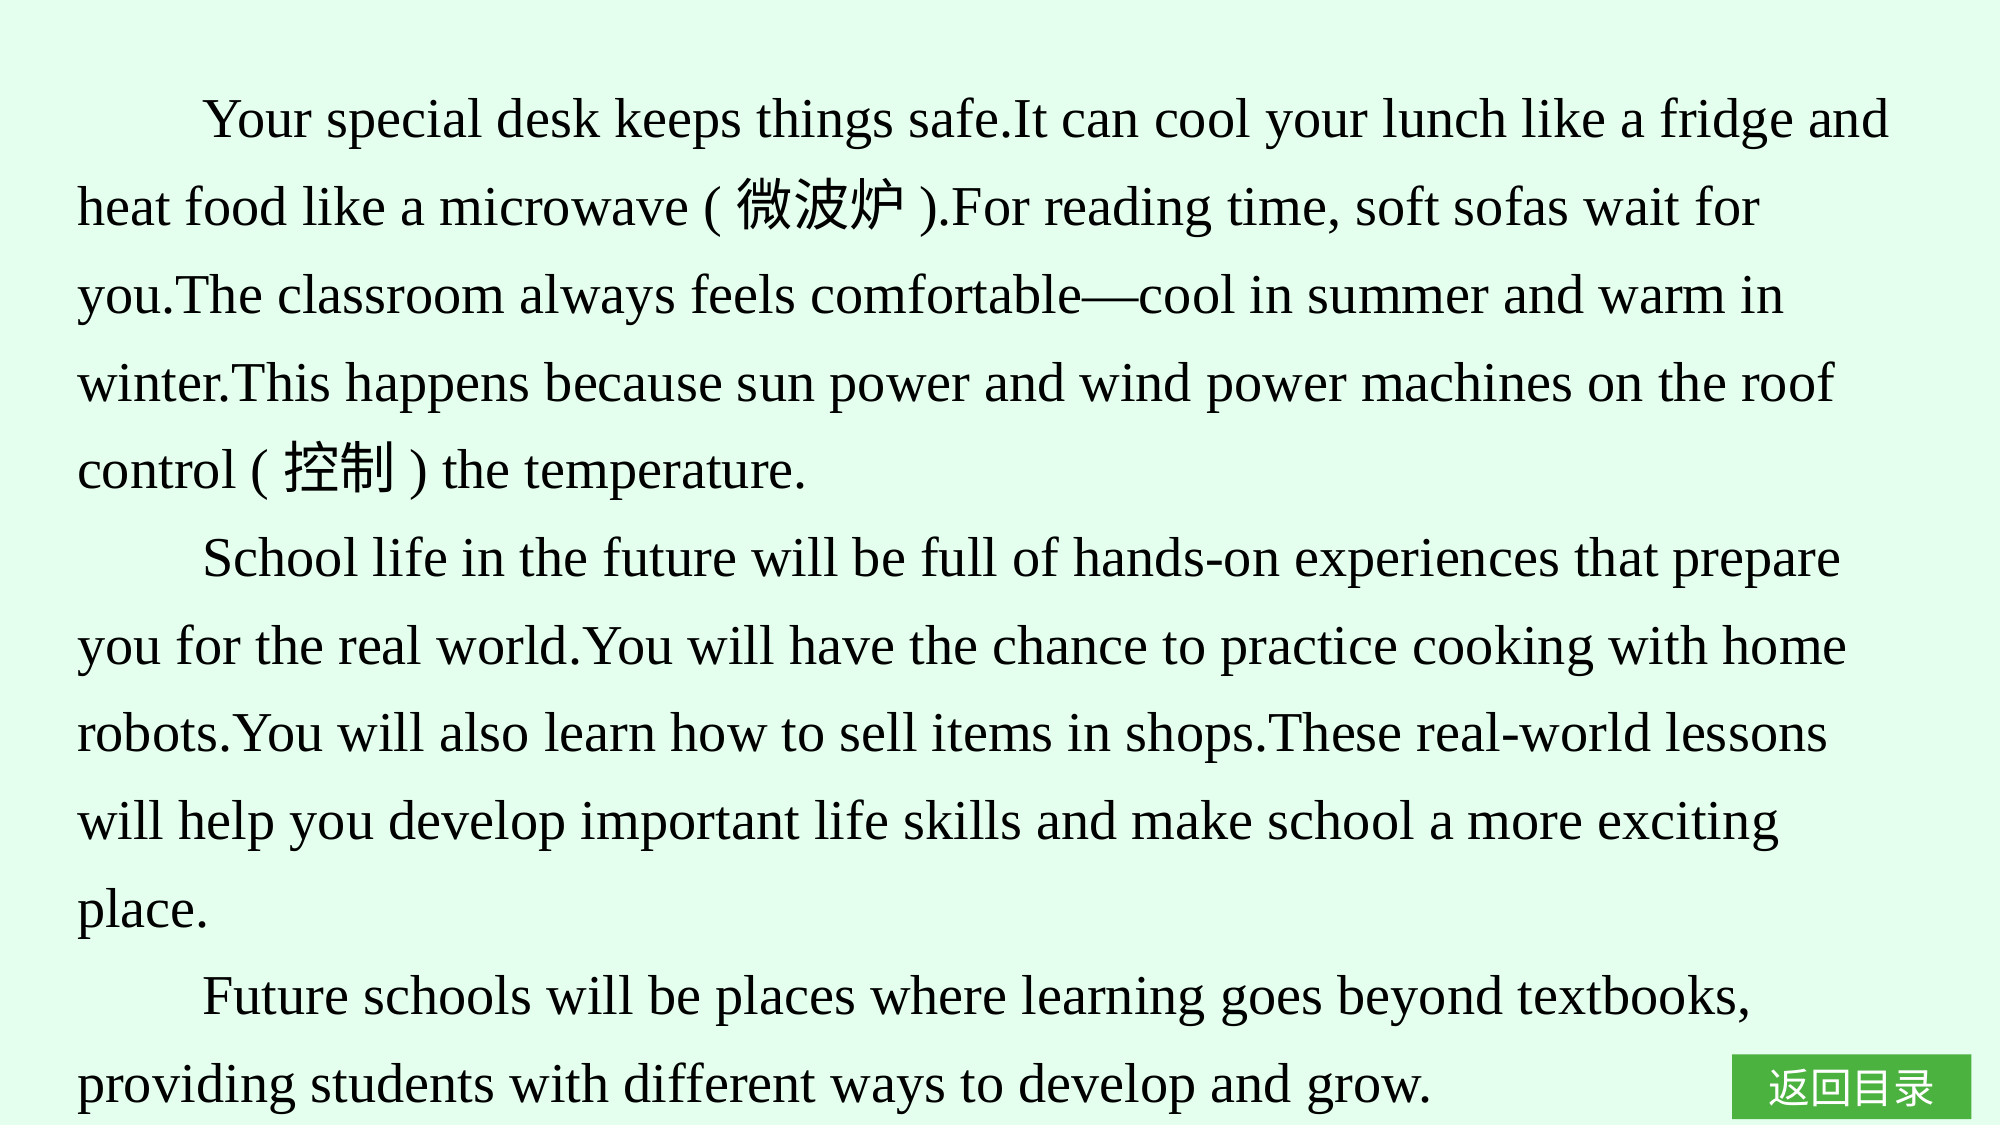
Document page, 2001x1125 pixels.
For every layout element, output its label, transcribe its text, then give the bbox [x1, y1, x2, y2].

text_box Your special desk keeps things safe.It can cool your lunch like a fridge and heat food like a microwave (微波炉).For reading time, soft sofas wait for you.The classroom always feels comfortable—cool in summer and warm in winter.This happens because sun power and wind power machines on the roof control (控制) the temperature. School life in the future will be full of hands-on experiences that prepare you for the real world.You will have the chance to practice cooking with home robots.You will also learn how to sell items in shops.These real-world lessons will help you develop important life skills and make school a more exciting place. Future schools will be places where learning goes beyond textbooks, providing students with different ways to develop and grow. [62, 54, 1938, 1122]
